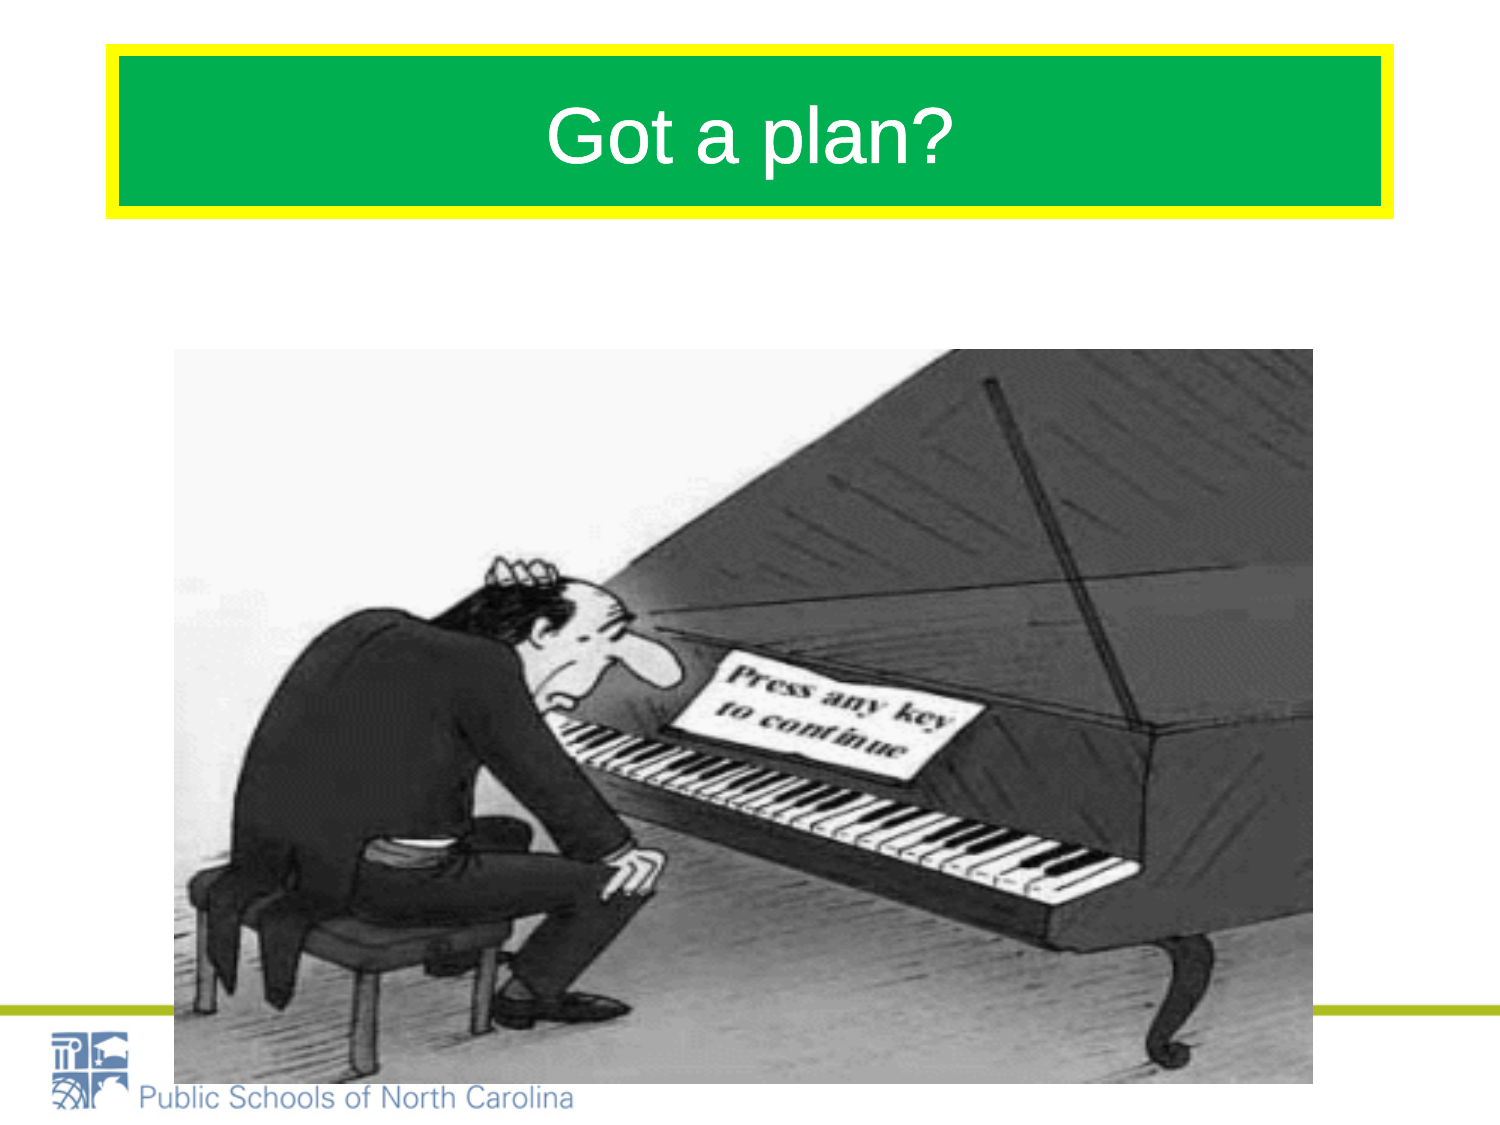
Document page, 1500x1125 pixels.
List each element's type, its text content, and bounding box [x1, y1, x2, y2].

title Got a plan? [112, 49, 1388, 213]
picture [0, 1, 1500, 1124]
